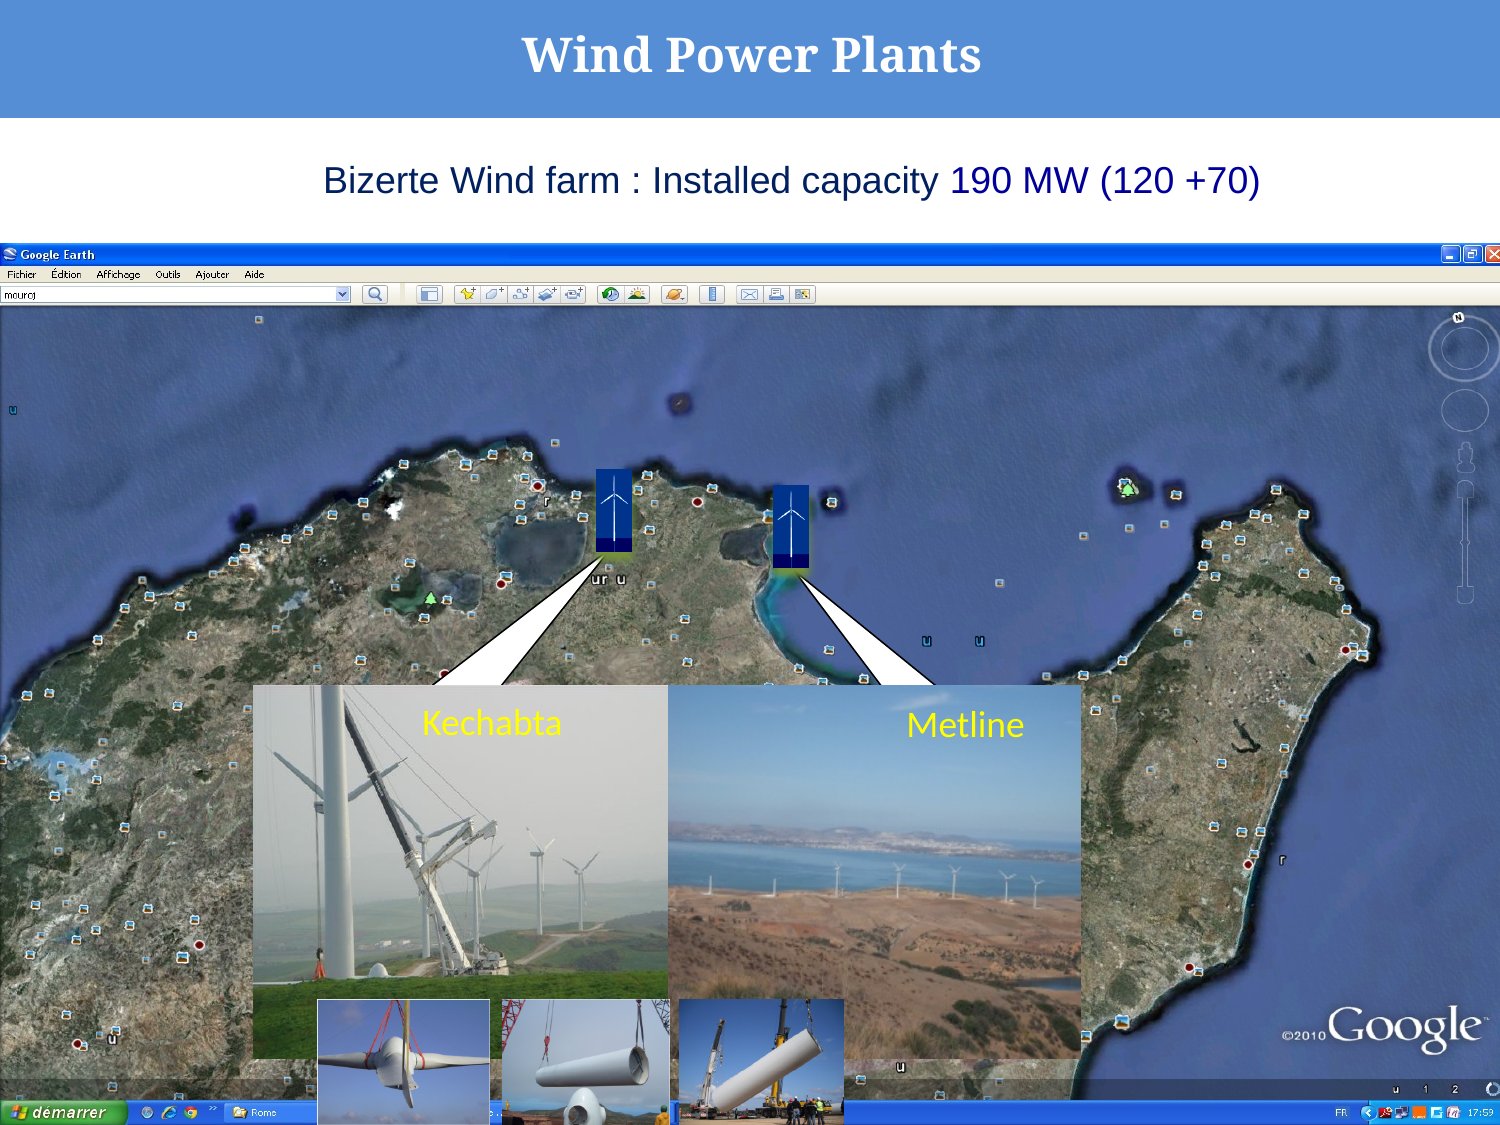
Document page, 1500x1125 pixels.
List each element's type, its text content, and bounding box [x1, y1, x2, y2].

picture [0, 243, 1500, 1125]
text_box Bizerte Wind farm : Installed capacity 190 MW (120 +70) [123, 148, 1471, 209]
text_box Wind Power Plants [0, 0, 1500, 118]
